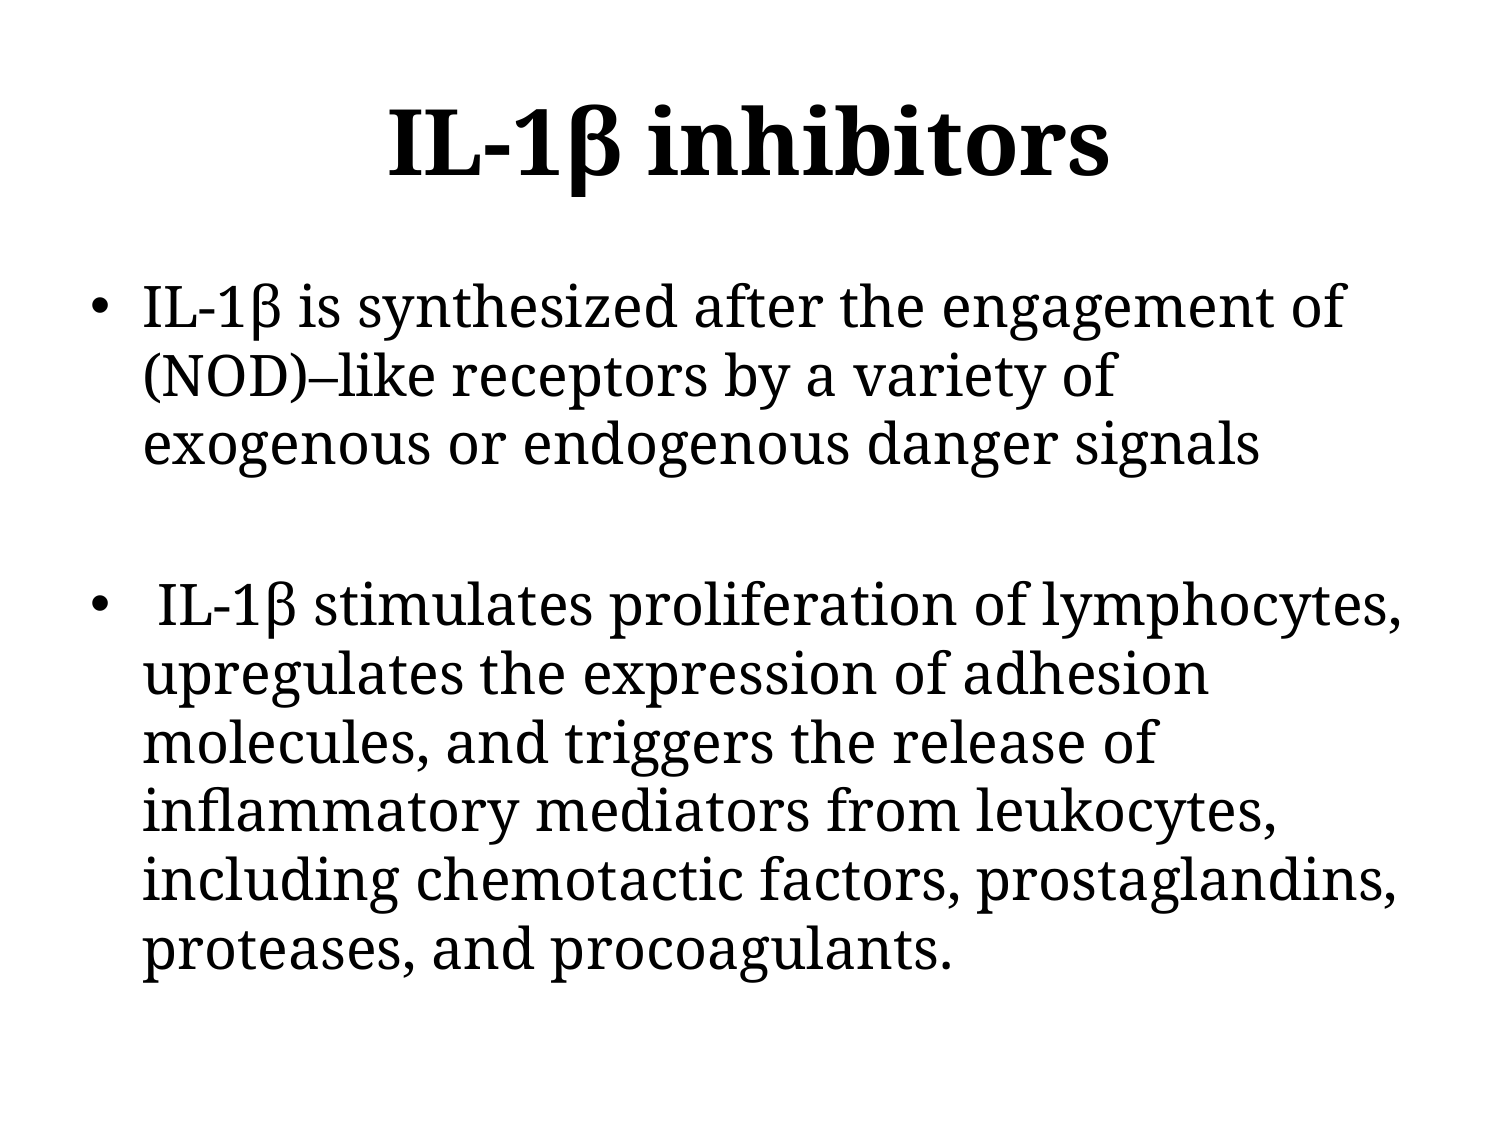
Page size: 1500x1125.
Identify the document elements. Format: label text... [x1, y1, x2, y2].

list IL-1β is synthesized after the engagement of (NOD)–like receptors by a variety of exogenous or endogenous danger signals IL-1β stimulates proliferation of lymphocytes, upregulates the expression of adhesion molecules, and triggers the release of inflammatory mediators from leukocytes, including chemotactic factors, prostaglandins, proteases, and procoagulants. [75, 262, 1425, 1005]
title IL-1β inhibitors [75, 45, 1425, 233]
